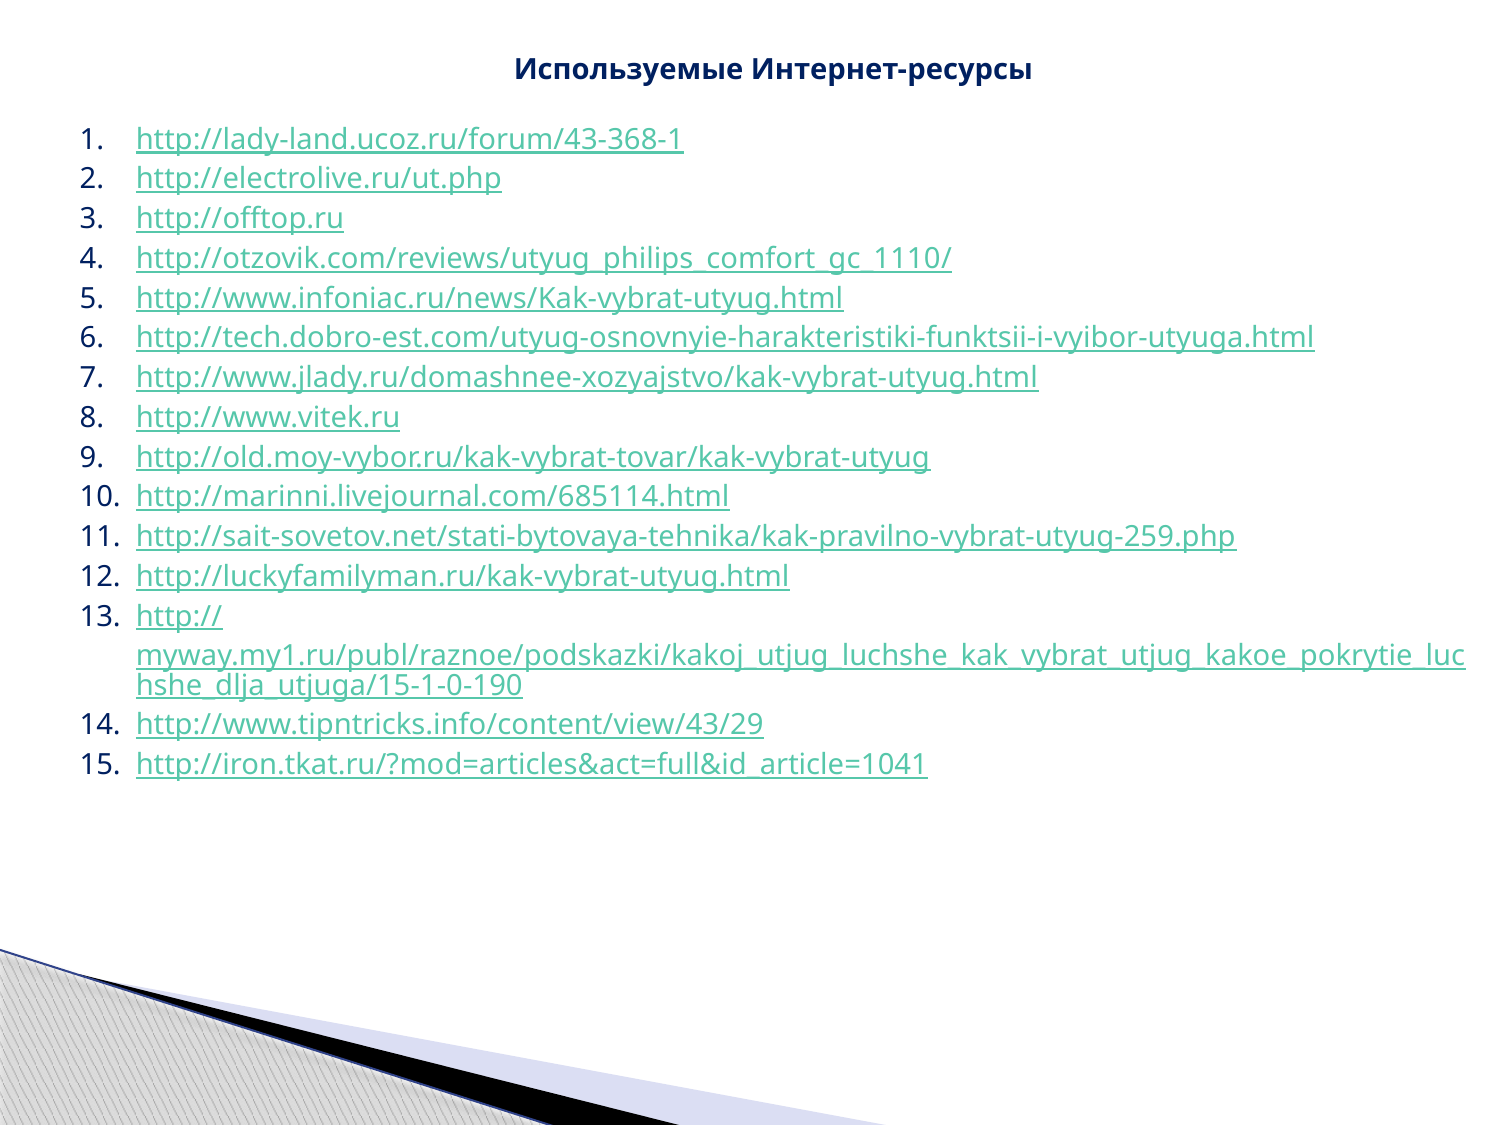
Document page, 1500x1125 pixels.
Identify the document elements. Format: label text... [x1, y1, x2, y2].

text_box Используемые Интернет-ресурсы http://lady-land.ucoz.ru/forum/43-368-1 http://electrolive.ru/ut.php http://offtop.ru http://otzovik.com/reviews/utyug_philips_comfort_gc_1110/ http://www.infoniac.ru/news/Kak-vybrat-utyug.html http://tech.dobro-est.com/utyug-osnovnyie-harakteristiki-funktsii-i-vyibor-utyuga.html http://www.jlady.ru/domashnee-xozyajstvo/kak-vybrat-utyug.html http://www.vitek.ru http://old.moy-vybor.ru/kak-vybrat-tovar/kak-vybrat-utyug http://marinni.livejournal.com/685114.html http://sait-sovetov.net/stati-bytovaya-tehnika/kak-pravilno-vybrat-utyug-259.php http://luckyfamilyman.ru/kak-vybrat-utyug.html http://myway.my1.ru/publ/raznoe/podskazki/kakoj_utjug_luchshe_kak_vybrat_utjug_kakoe_pokrytie_luchshe_dlja_utjuga/15-1-0-190 http://www.tipntricks.info/content/view/43/29 http://iron.tkat.ru/?mod=articles&act=full&id_article=1041 [64, 42, 1483, 963]
